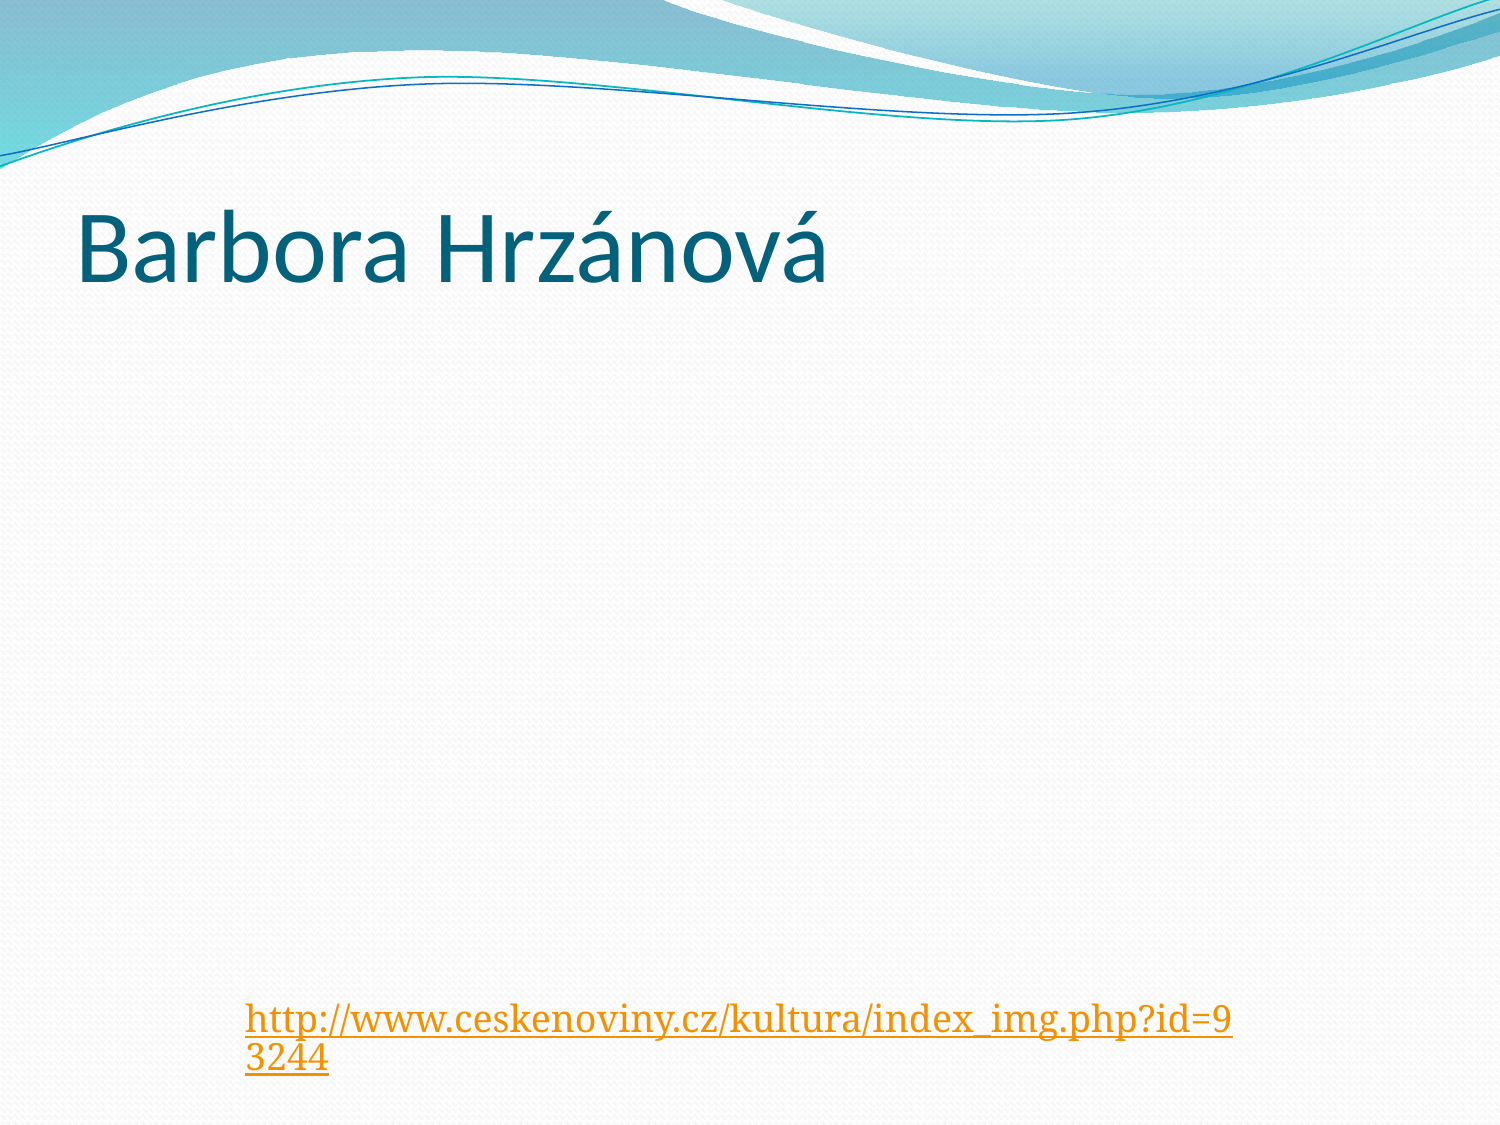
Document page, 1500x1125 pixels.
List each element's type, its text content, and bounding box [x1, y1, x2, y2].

text_box http://www.ceskenoviny.cz/kultura/index_img.php?id=93244 [230, 987, 1255, 1054]
title Barbora Hrzánová [75, 115, 1425, 303]
